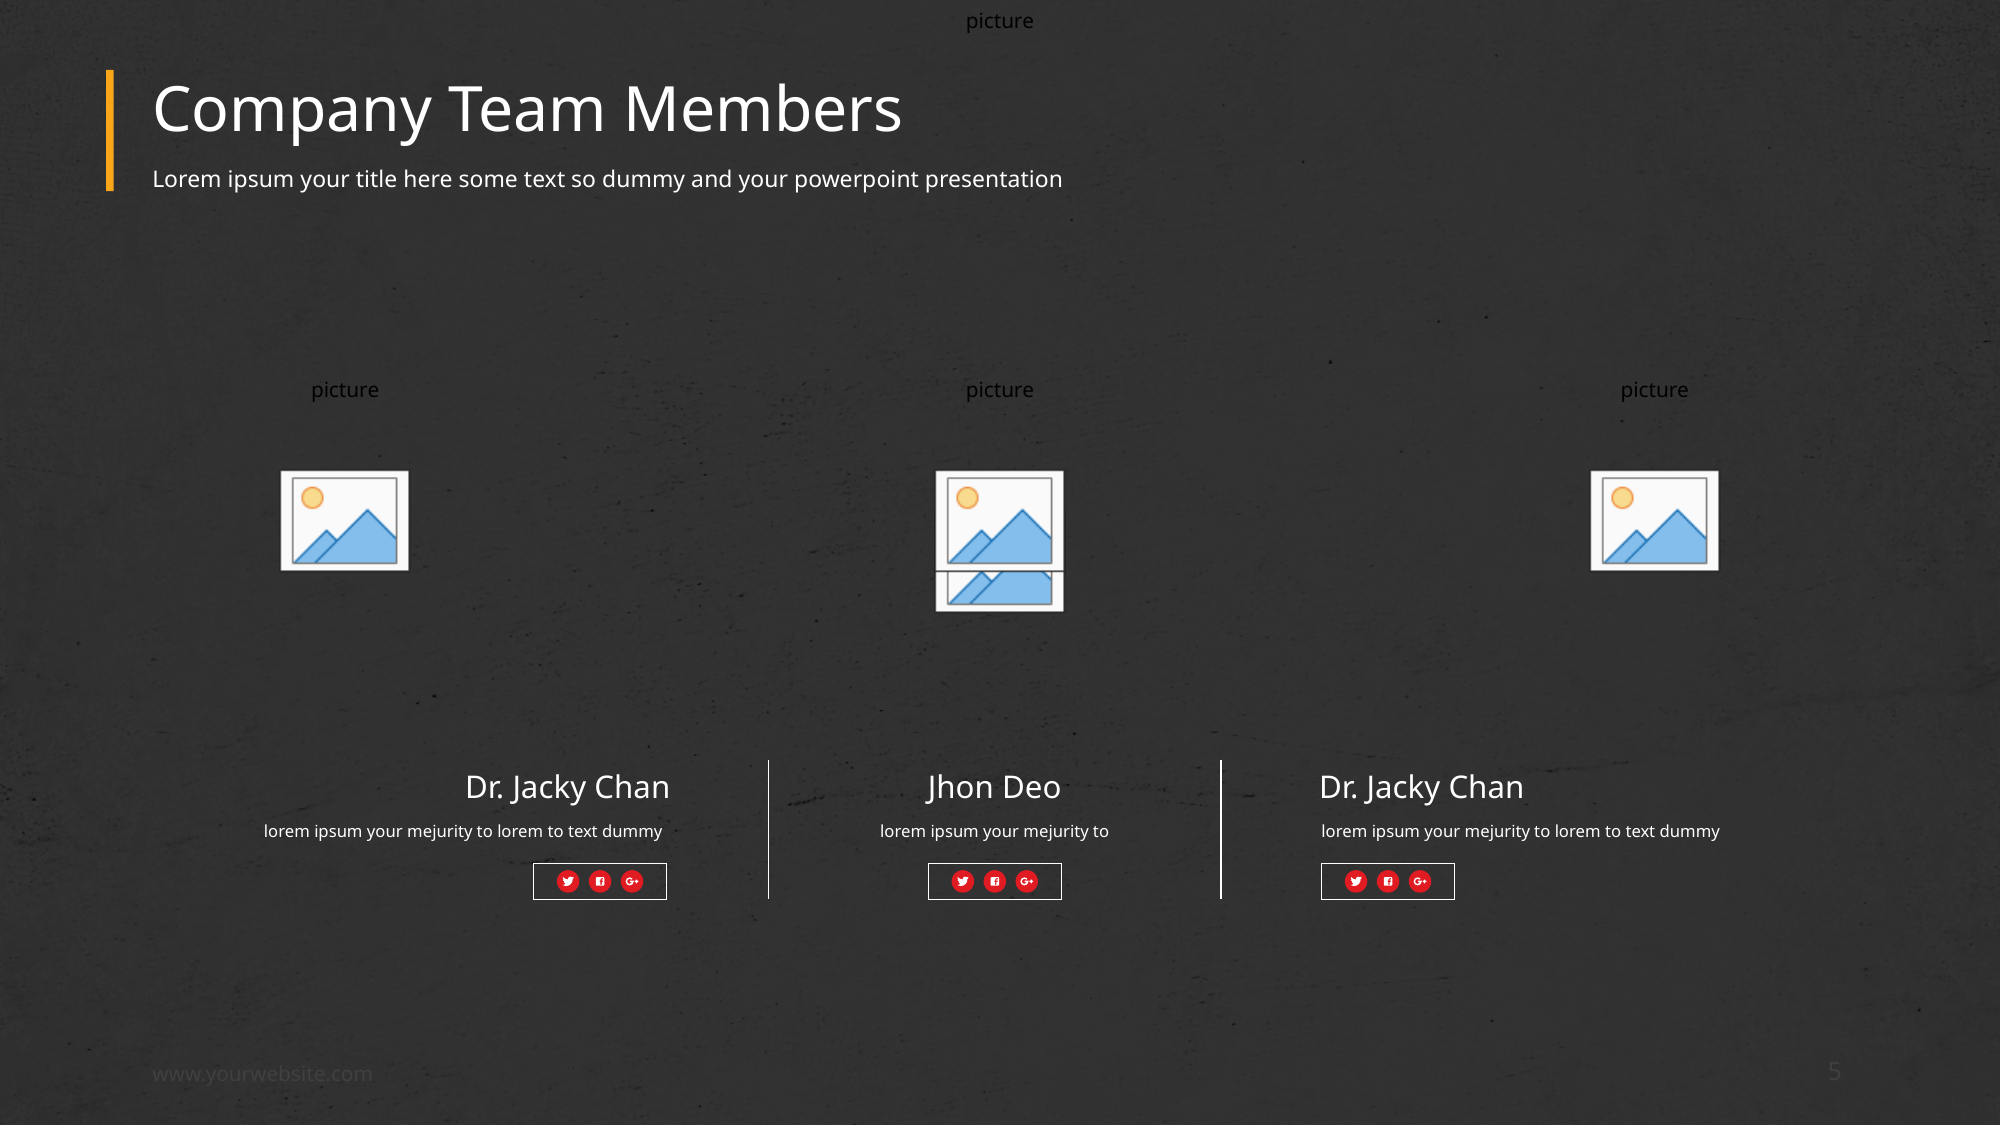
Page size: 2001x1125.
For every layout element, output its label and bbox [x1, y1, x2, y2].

picture [0, 0, 2000, 1125]
text_box [172, 759, 1828, 900]
